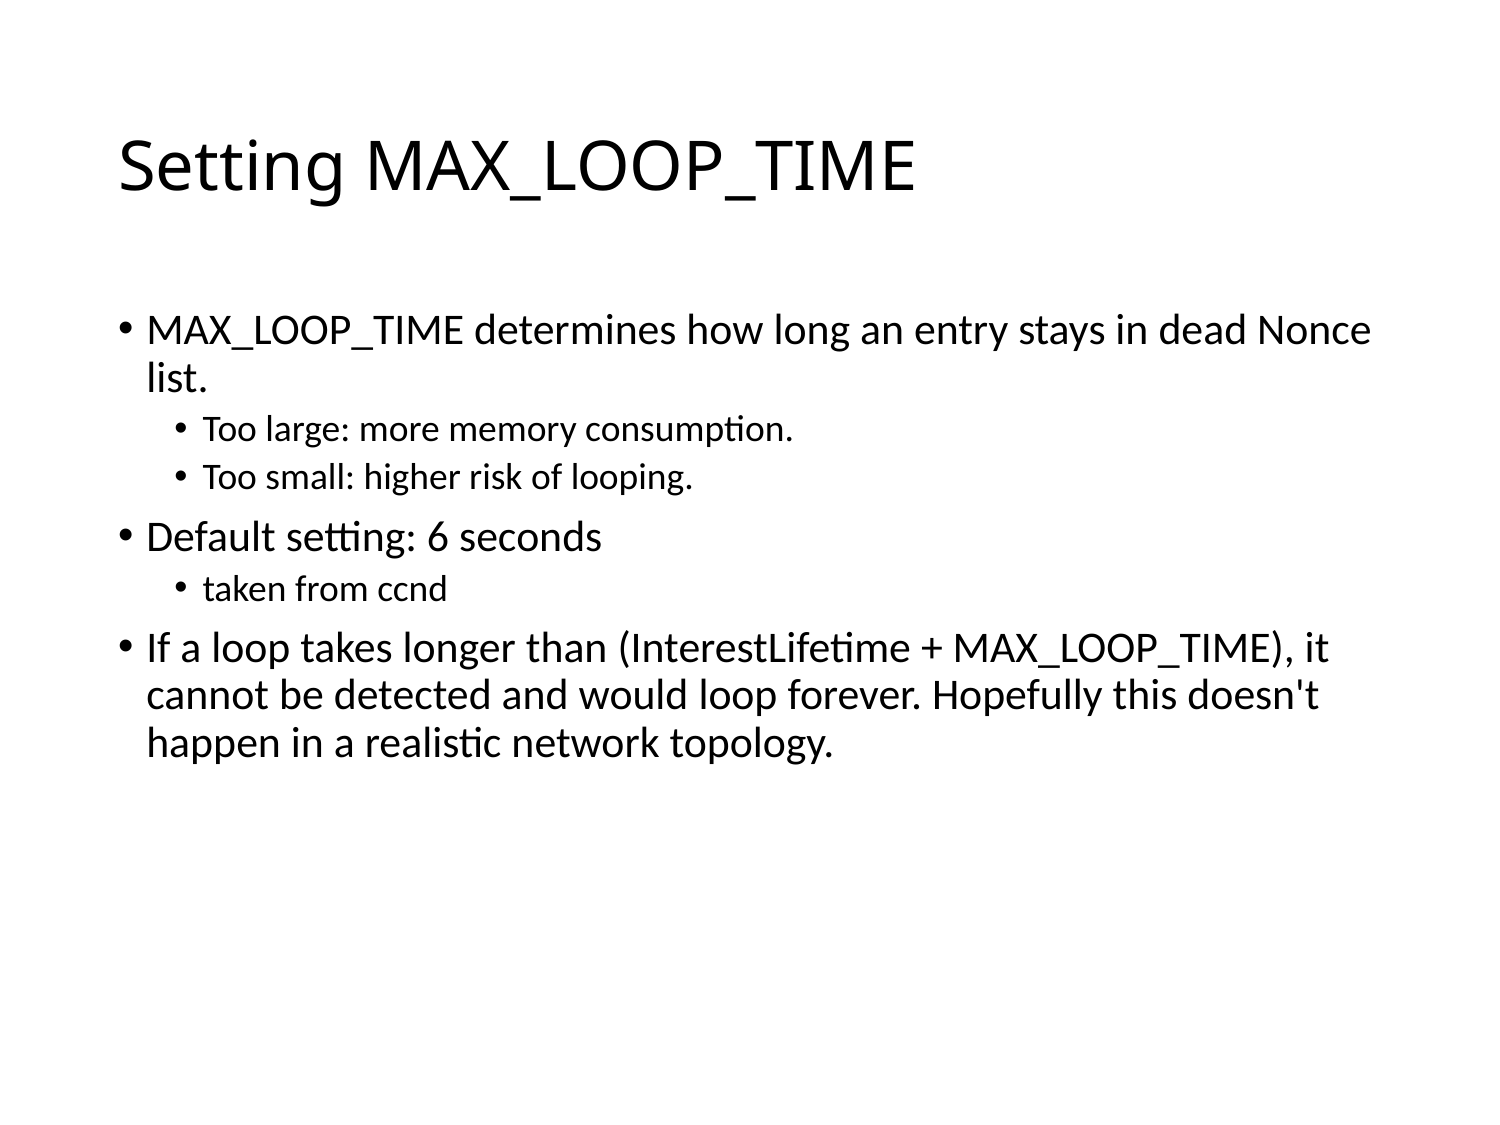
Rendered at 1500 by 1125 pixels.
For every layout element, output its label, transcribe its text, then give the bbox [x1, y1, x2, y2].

list MAX_LOOP_TIME determines how long an entry stays in dead Nonce list. Too large: more memory consumption. Too small: higher risk of looping. Default setting: 6 seconds taken from ccnd If a loop takes longer than (InterestLifetime + MAX_LOOP_TIME), it cannot be detected and would loop forever. Hopefully this doesn't happen in a realistic network topology. [103, 299, 1397, 1014]
title Setting MAX_LOOP_TIME [103, 59, 1397, 278]
